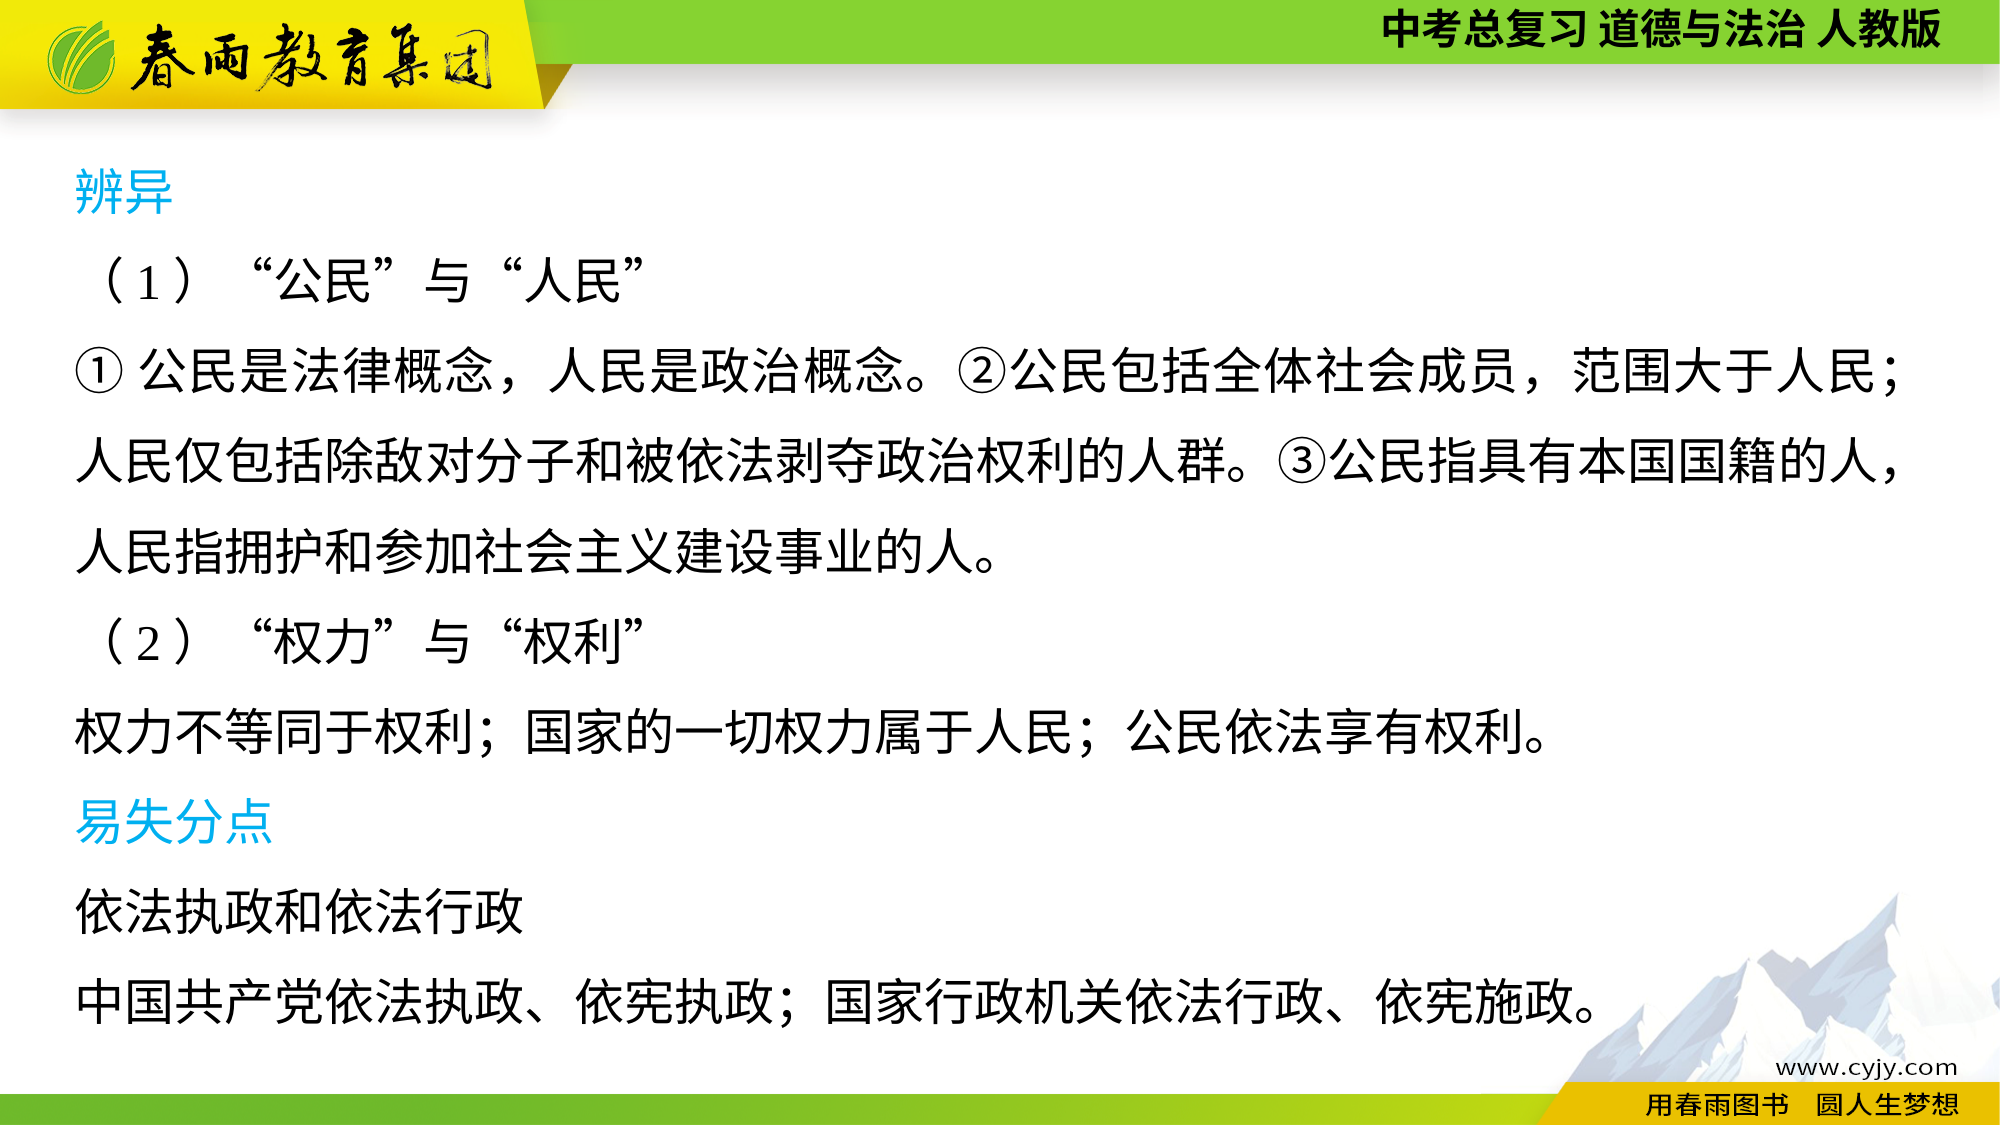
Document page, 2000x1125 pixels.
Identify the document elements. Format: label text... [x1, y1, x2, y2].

picture [0, 0, 2000, 1125]
list 辨异 （1）“公民”与“人民” ①公民是法律概念，人民是政治概念。②公民包括全体社会成员，范围大于人民；人民仅包括除敌对分子和被依法剥夺政治权利的人群。③公民指具有本国国籍的人，人民指拥护和参加社会主义建设事业的人。 （2）“权力”与“权利” 权力不等同于权利；国家的一切权力属于人民；公民依法享有权利。 易失分点 依法执政和依法行政 中国共产党依法执政、依宪执政；国家行政机关依法行政、依宪施政。 [59, 122, 1944, 1047]
